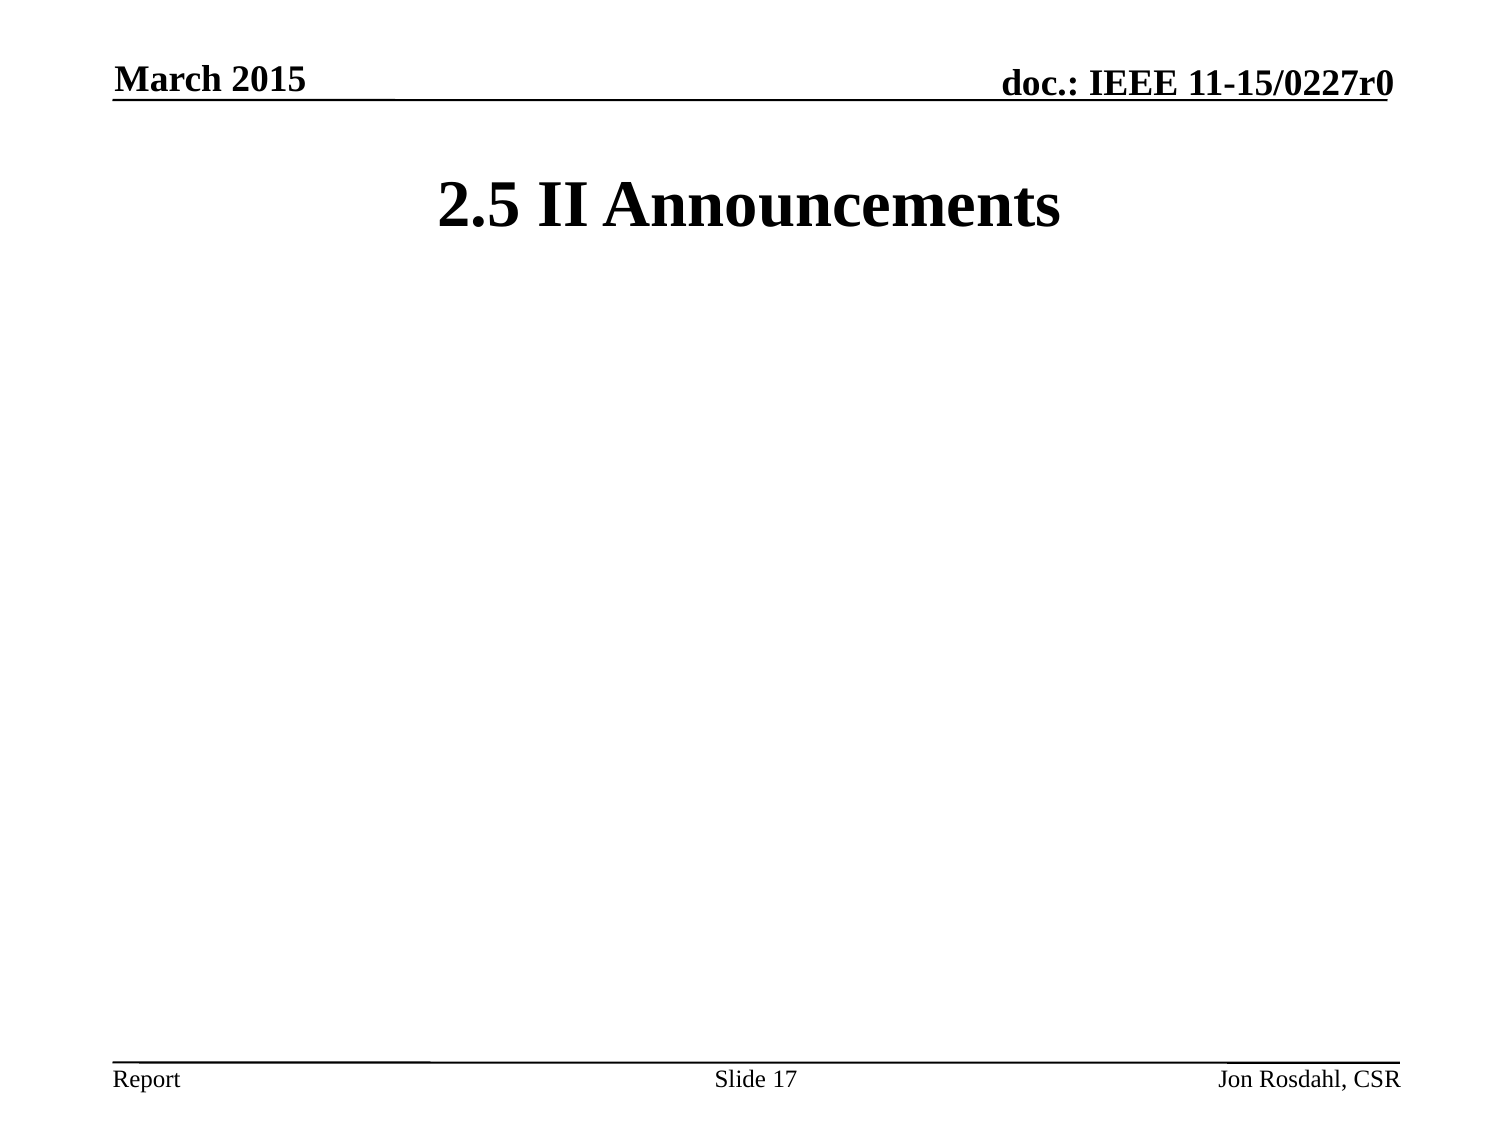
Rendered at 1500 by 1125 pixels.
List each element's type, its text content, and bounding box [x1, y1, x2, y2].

title 2.5 II Announcements [112, 112, 1388, 288]
slide_number Slide 17 [712, 1061, 800, 1123]
footer Jon Rosdahl, CSR [878, 1061, 1402, 1093]
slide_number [114, 54, 423, 100]
